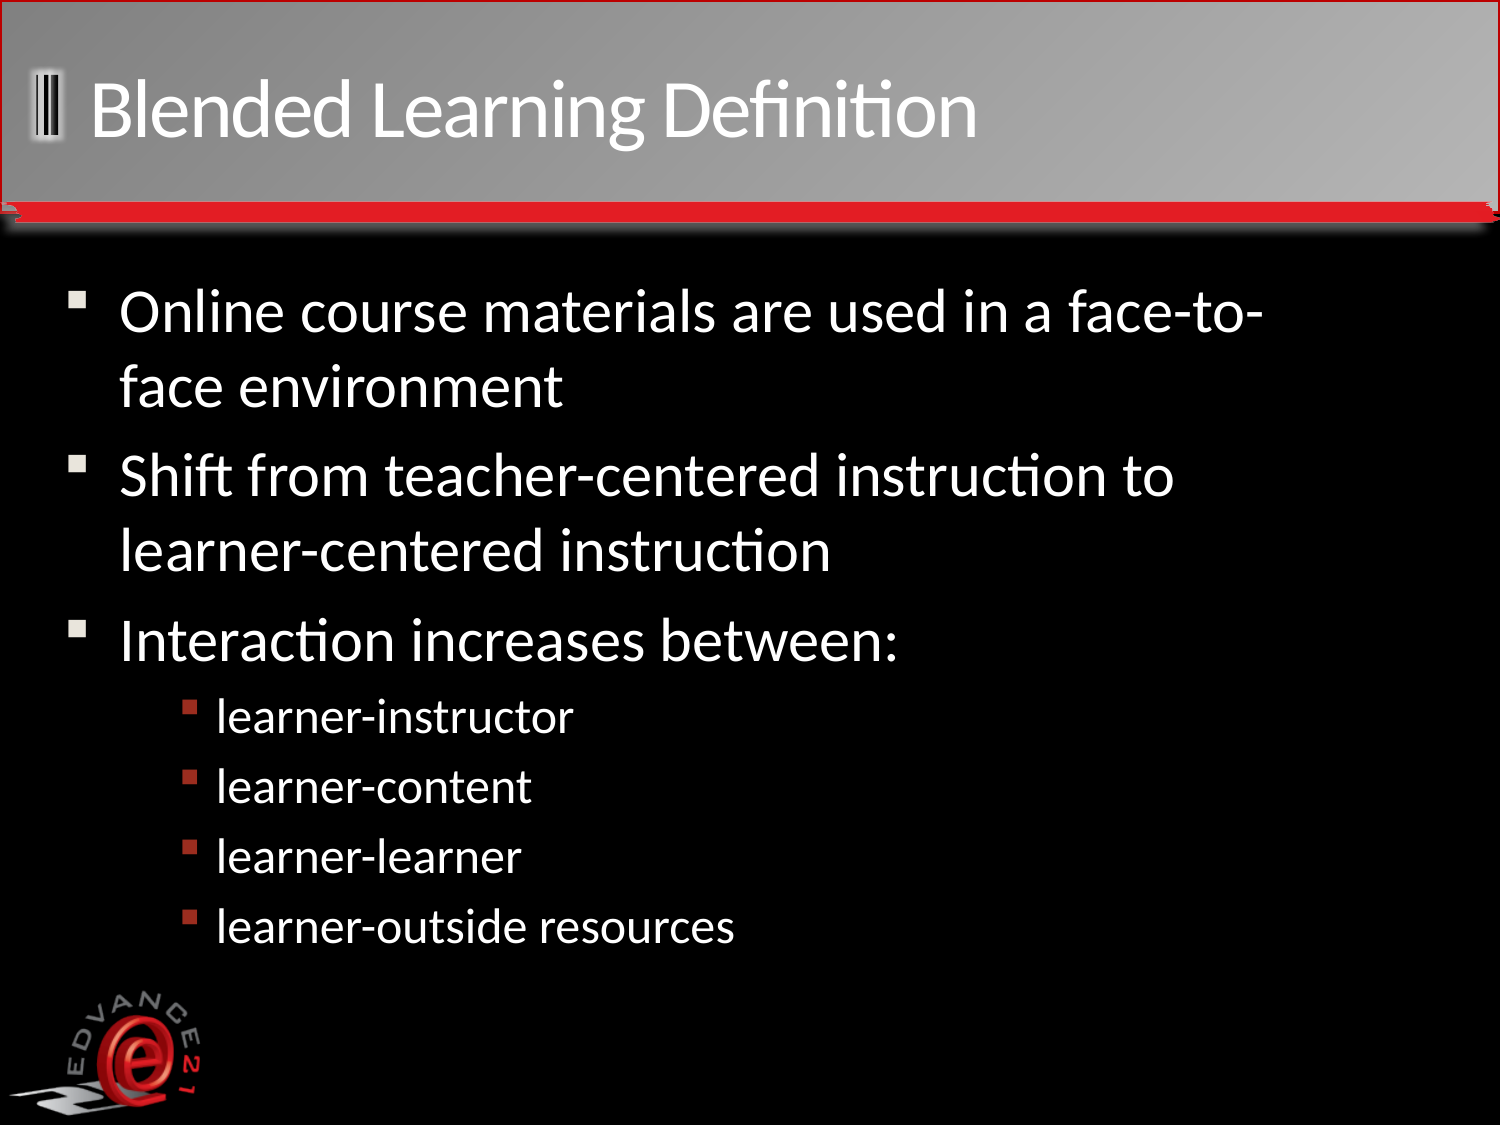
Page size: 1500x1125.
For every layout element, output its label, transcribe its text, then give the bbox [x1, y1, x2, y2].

title Blended Learning Definition [75, 46, 1425, 188]
picture [0, 983, 225, 1125]
picture [0, 199, 1500, 225]
list Online course materials are used in a face-to-face environment Shift from teacher-centered instruction to learner-centered instruction Interaction increases between: learner-instructor learner-content learner-learner learner-outside resources [37, 262, 1325, 1043]
